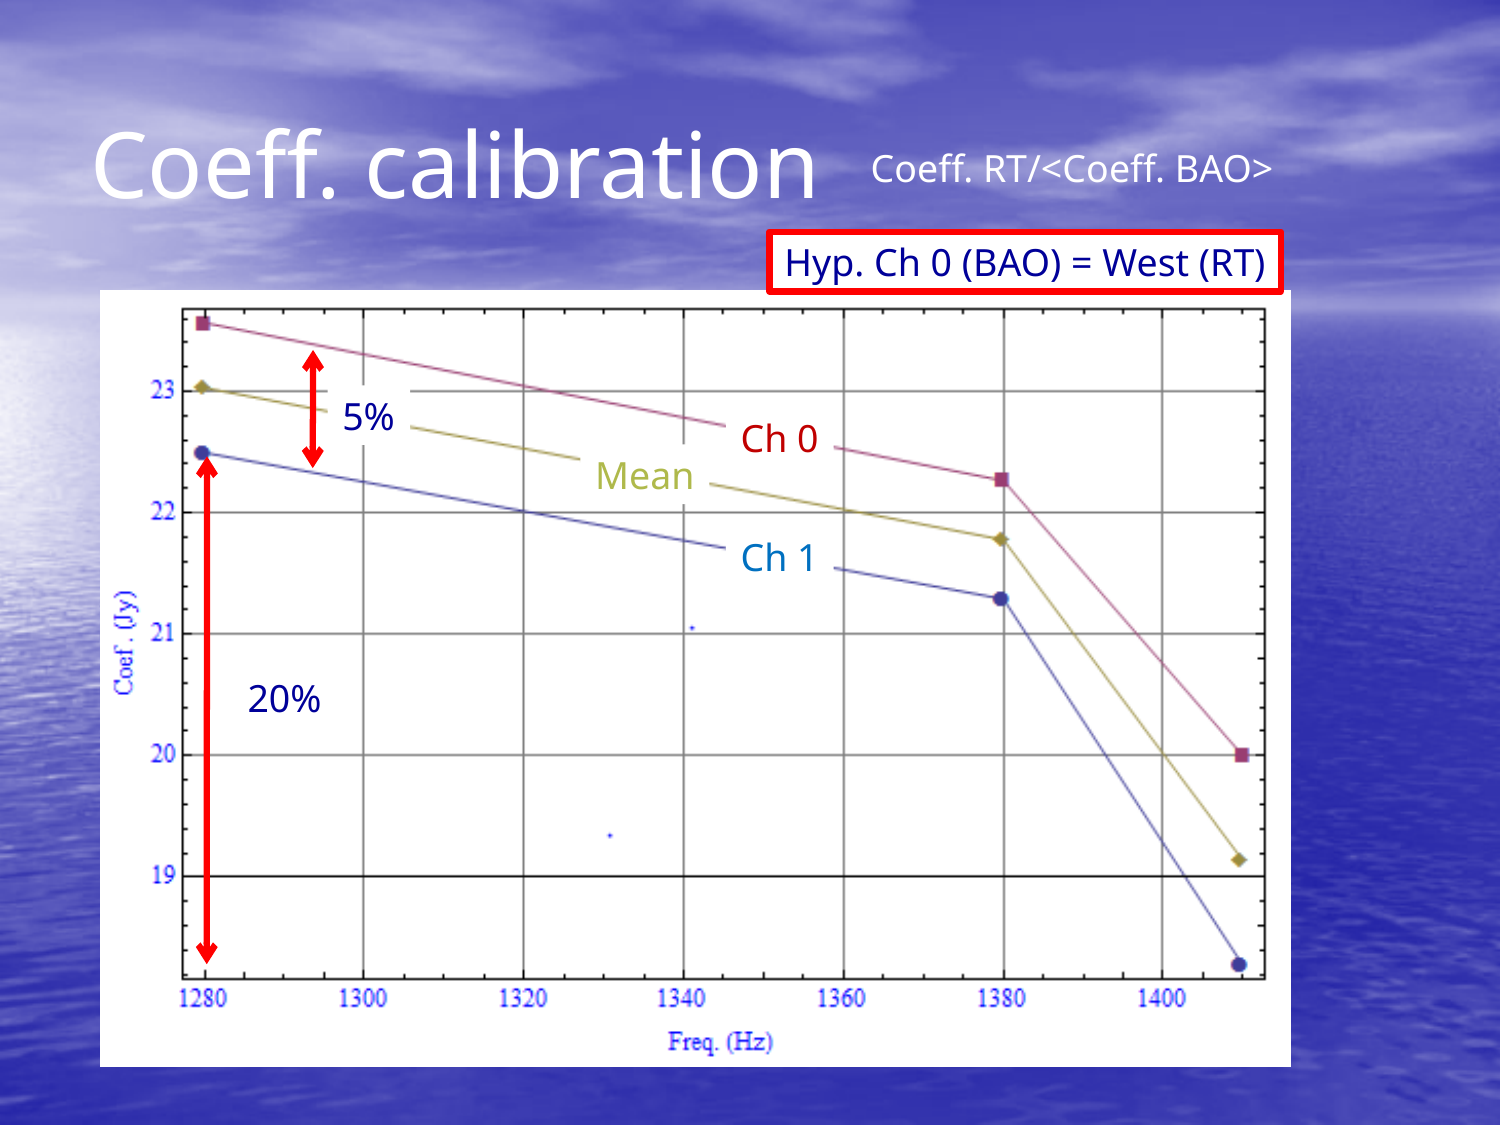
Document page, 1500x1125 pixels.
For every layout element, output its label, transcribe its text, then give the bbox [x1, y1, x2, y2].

text_box Coeff. RT/<Coeff. BAO> [855, 137, 1289, 197]
text_box Hyp. Ch 0 (BAO) = West (RT) [769, 231, 1281, 289]
title Coeff. calibration [74, 47, 1426, 276]
picture [100, 290, 1291, 1067]
